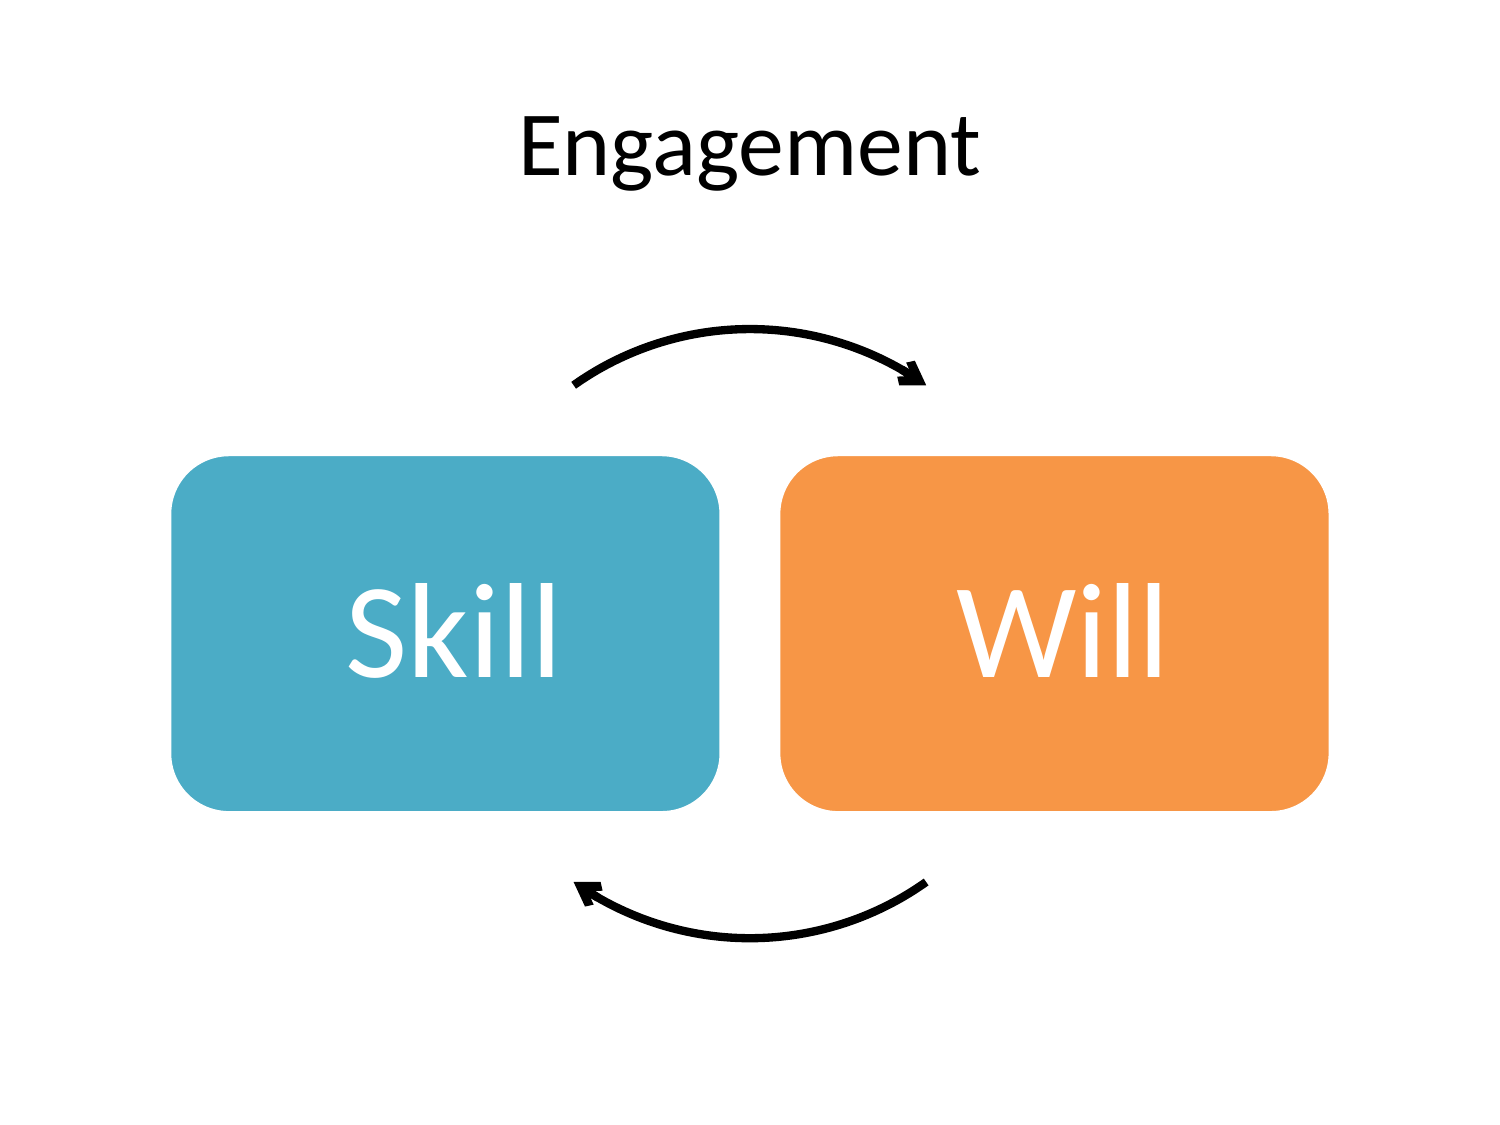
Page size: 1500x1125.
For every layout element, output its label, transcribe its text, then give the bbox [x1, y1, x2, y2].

title Engagement [75, 45, 1425, 233]
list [74, 262, 1426, 1006]
